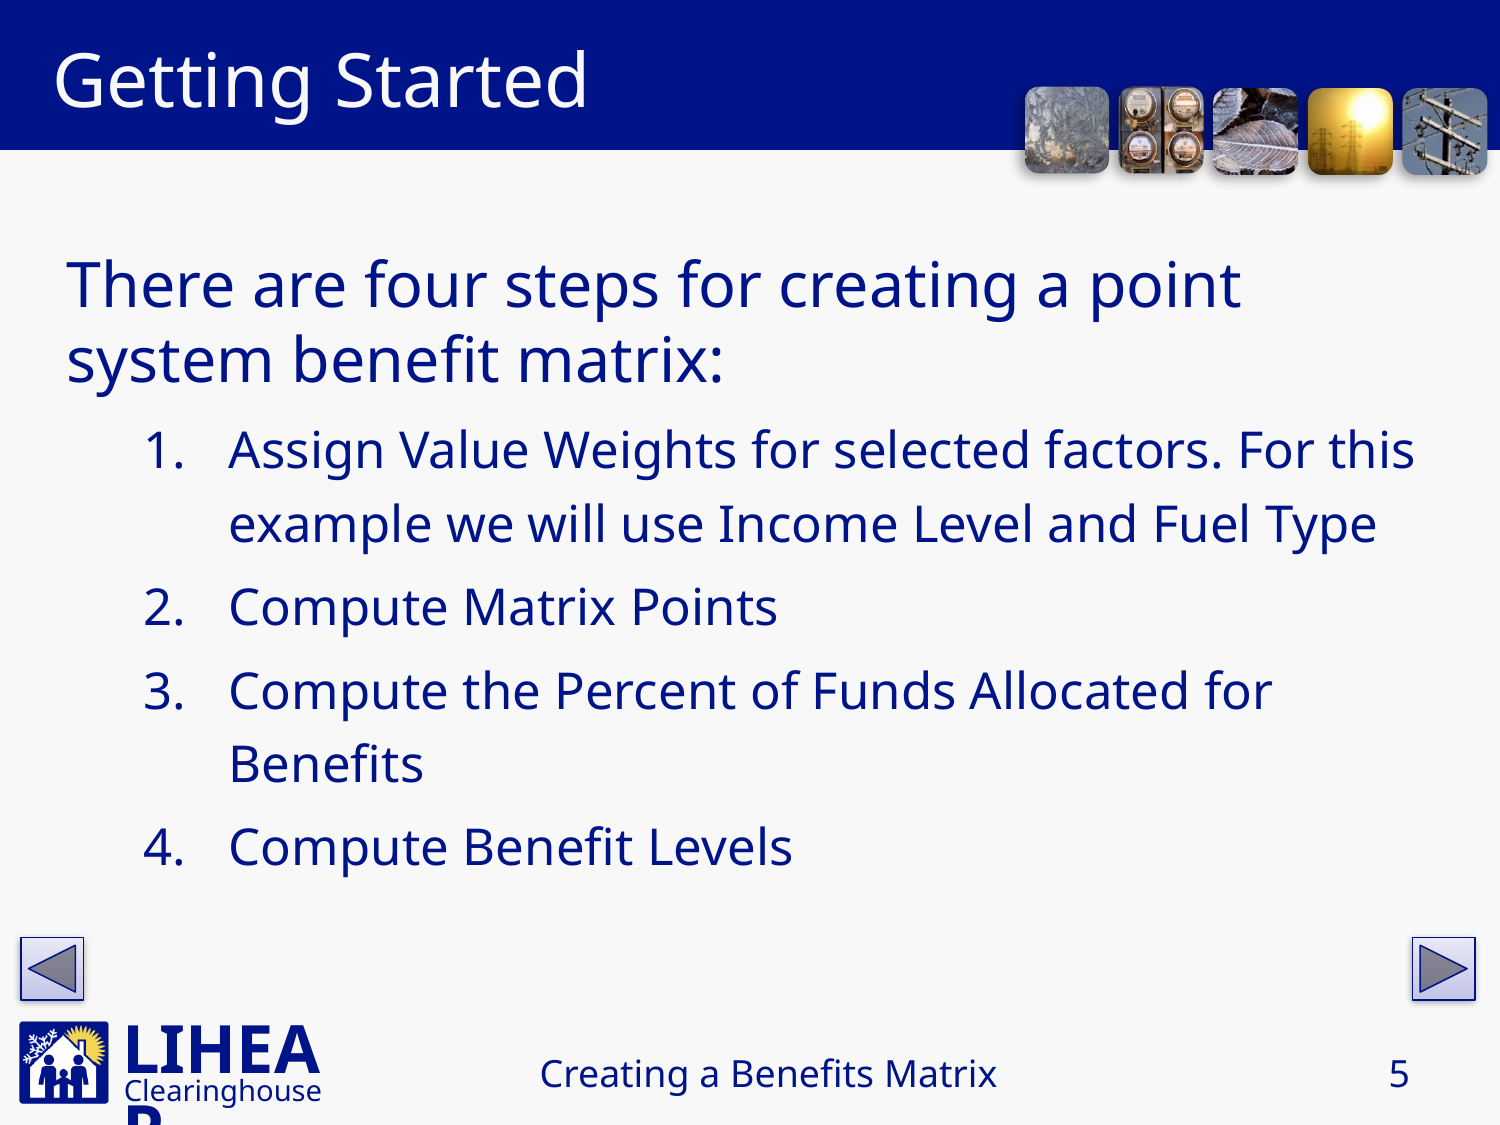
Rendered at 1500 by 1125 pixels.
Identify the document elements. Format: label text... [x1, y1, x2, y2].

picture [1402, 88, 1488, 175]
text_box [1412, 937, 1476, 1001]
picture [12, 1017, 113, 1107]
title Getting Started [37, 24, 1388, 163]
footer Creating a Benefits Matrix [450, 1042, 1088, 1103]
picture [1213, 163, 1298, 175]
picture [1119, 163, 1204, 174]
list There are four steps for creating a point system benefit matrix: Assign Value Weights for selected factors. For this example we will use Income Level and Fuel Type Compute Matrix Points Compute the Percent of Funds Allocated for Benefits Compute Benefit Levels [52, 237, 1444, 913]
picture [1025, 163, 1109, 174]
slide_number 5 [1088, 1042, 1425, 1103]
text_box [20, 937, 84, 1001]
picture [1308, 91, 1393, 175]
